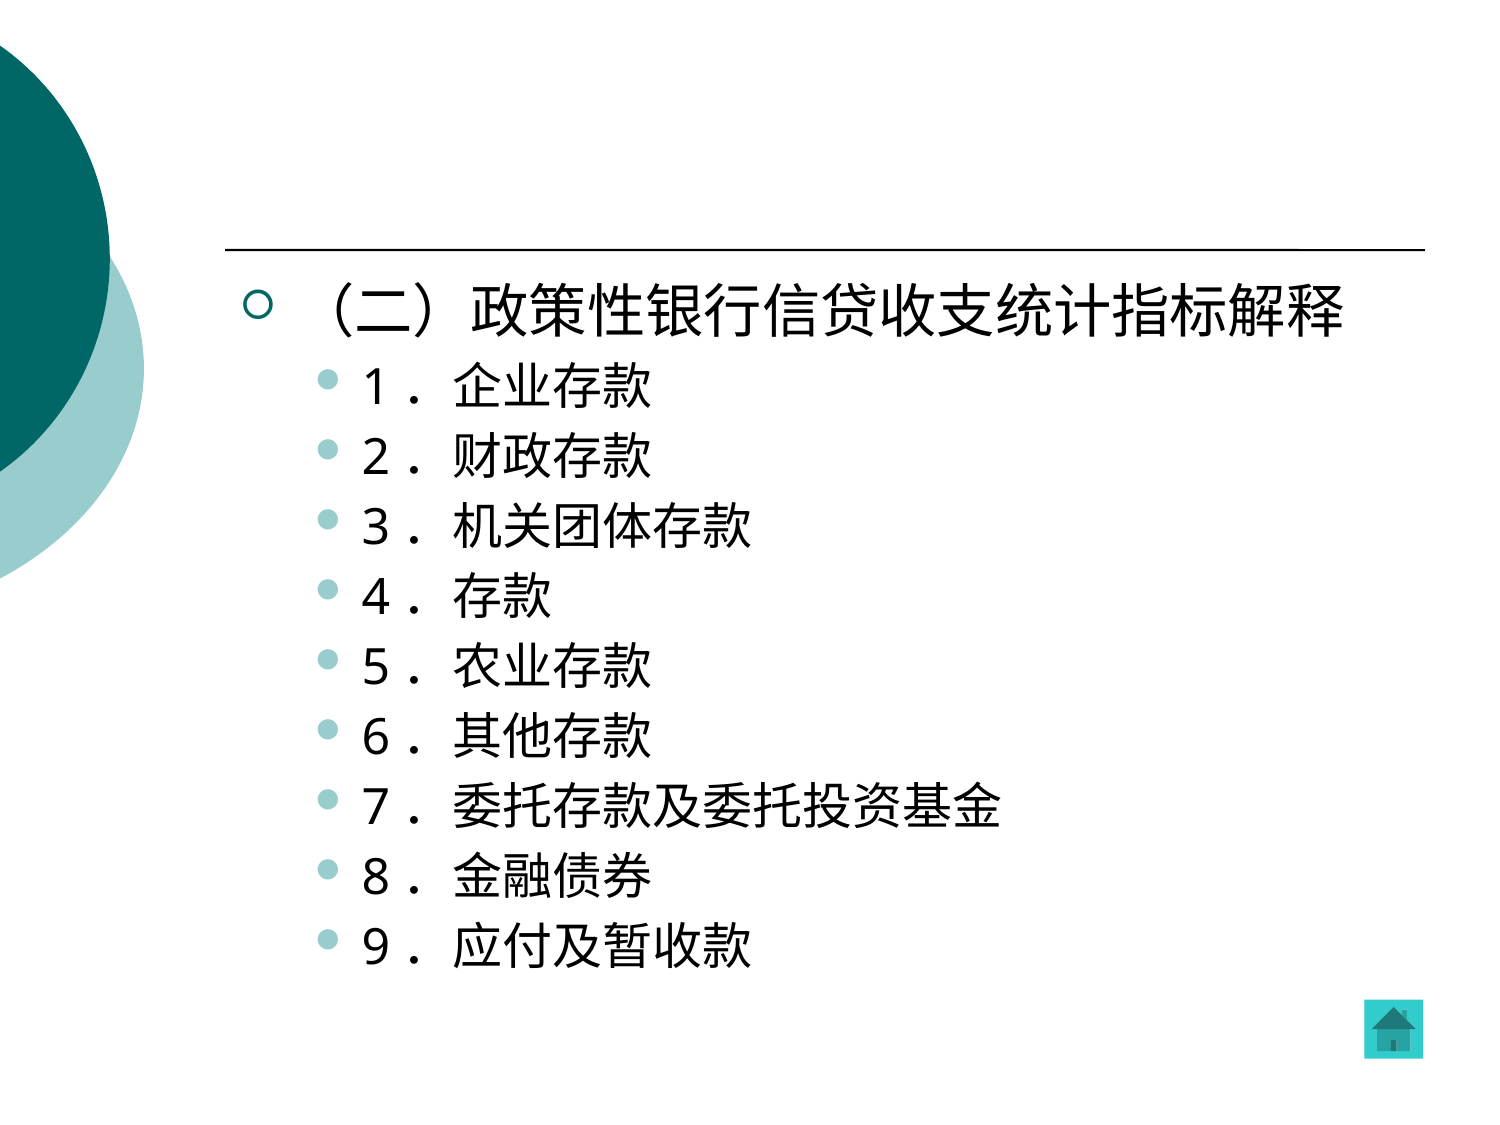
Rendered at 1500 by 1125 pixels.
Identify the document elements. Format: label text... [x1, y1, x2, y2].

text_box [1364, 999, 1424, 1059]
list （二）政策性银行信贷收支统计指标解释 1．企业存款 2．财政存款 3．机关团体存款 4．存款 5．农业存款 6．其他存款 7．委托存款及委托投资基金 8．金融债券 9．应付及暂收款 [224, 266, 1425, 1071]
